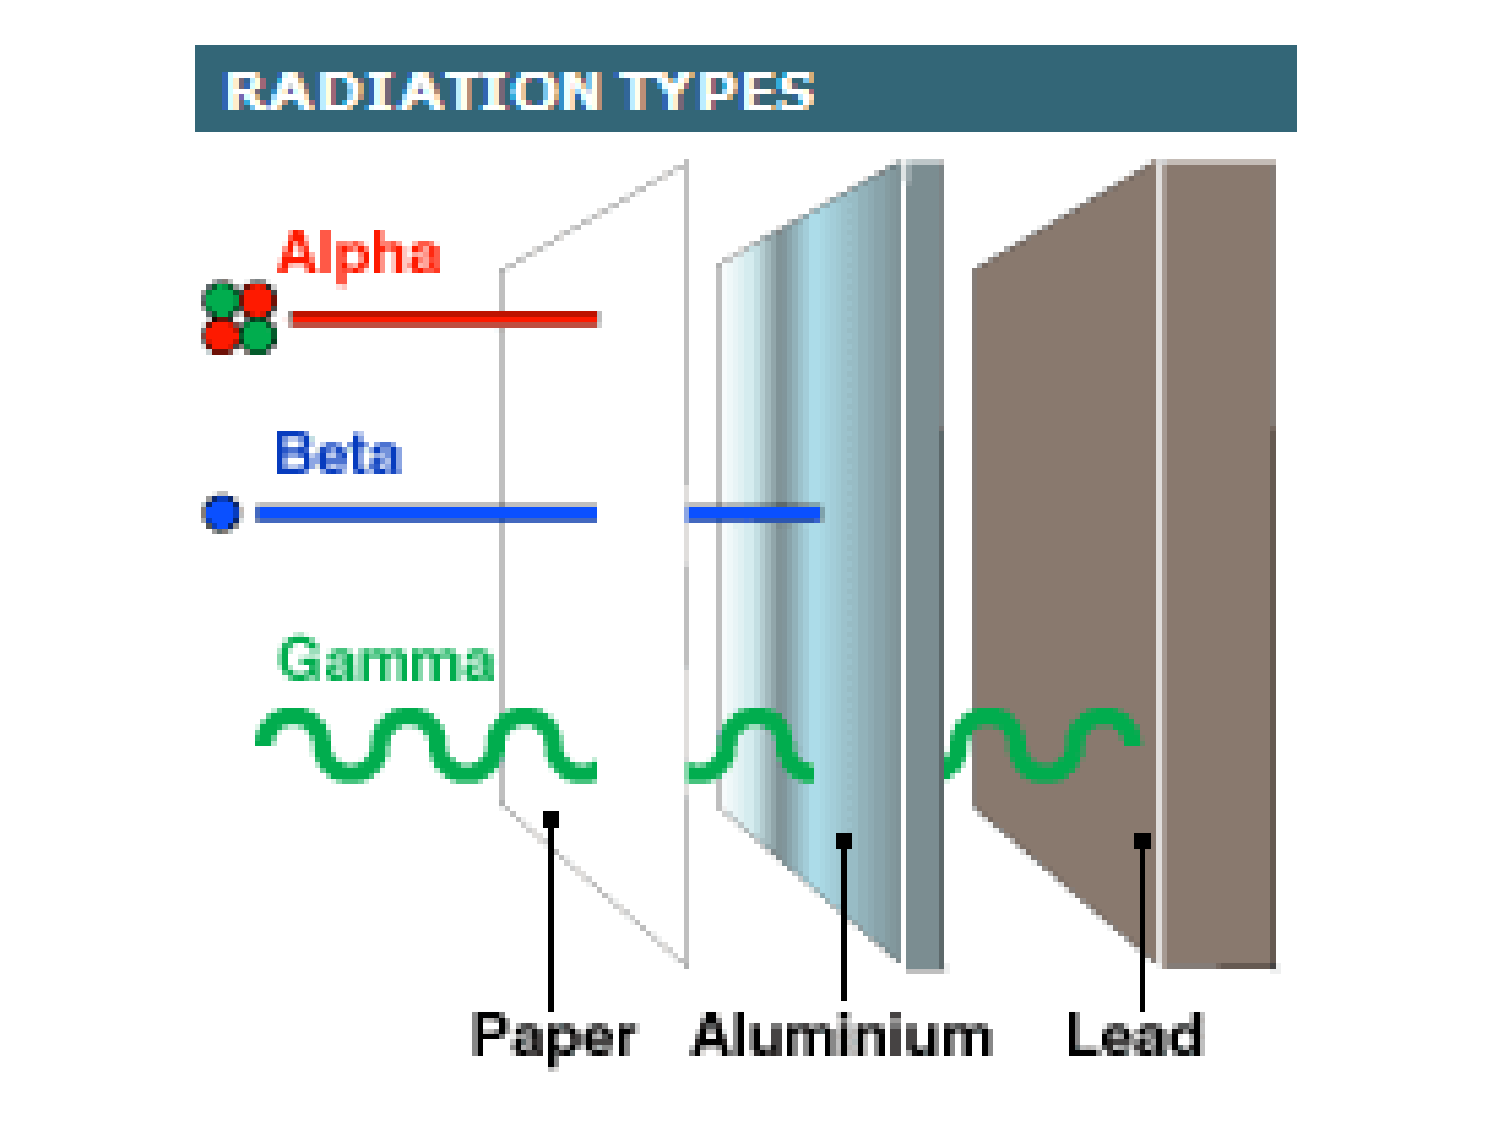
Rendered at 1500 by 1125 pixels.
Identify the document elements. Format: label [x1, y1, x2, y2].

picture [174, 24, 1326, 1078]
